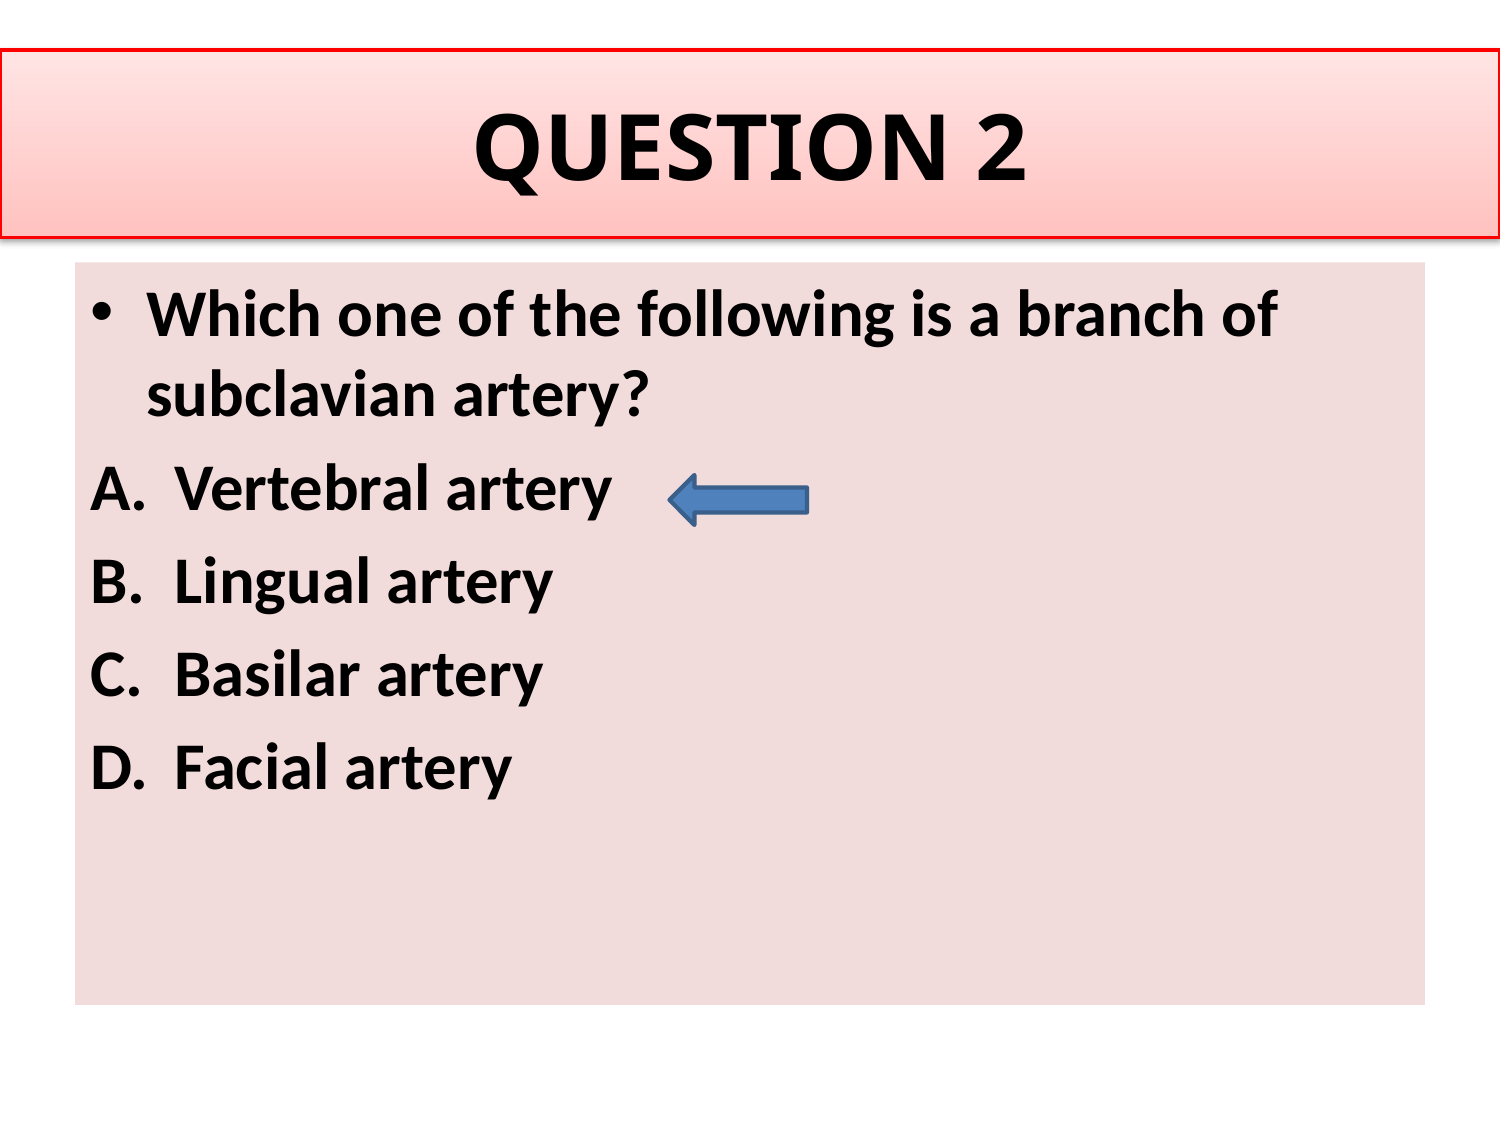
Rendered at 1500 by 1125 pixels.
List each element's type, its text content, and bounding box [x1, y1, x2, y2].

text_box [667, 473, 810, 527]
title QUESTION 2 [0, 49, 1500, 238]
list Which one of the following is a branch of subclavian artery? Vertebral artery Lingual artery Basilar artery Facial artery [74, 262, 1426, 1006]
